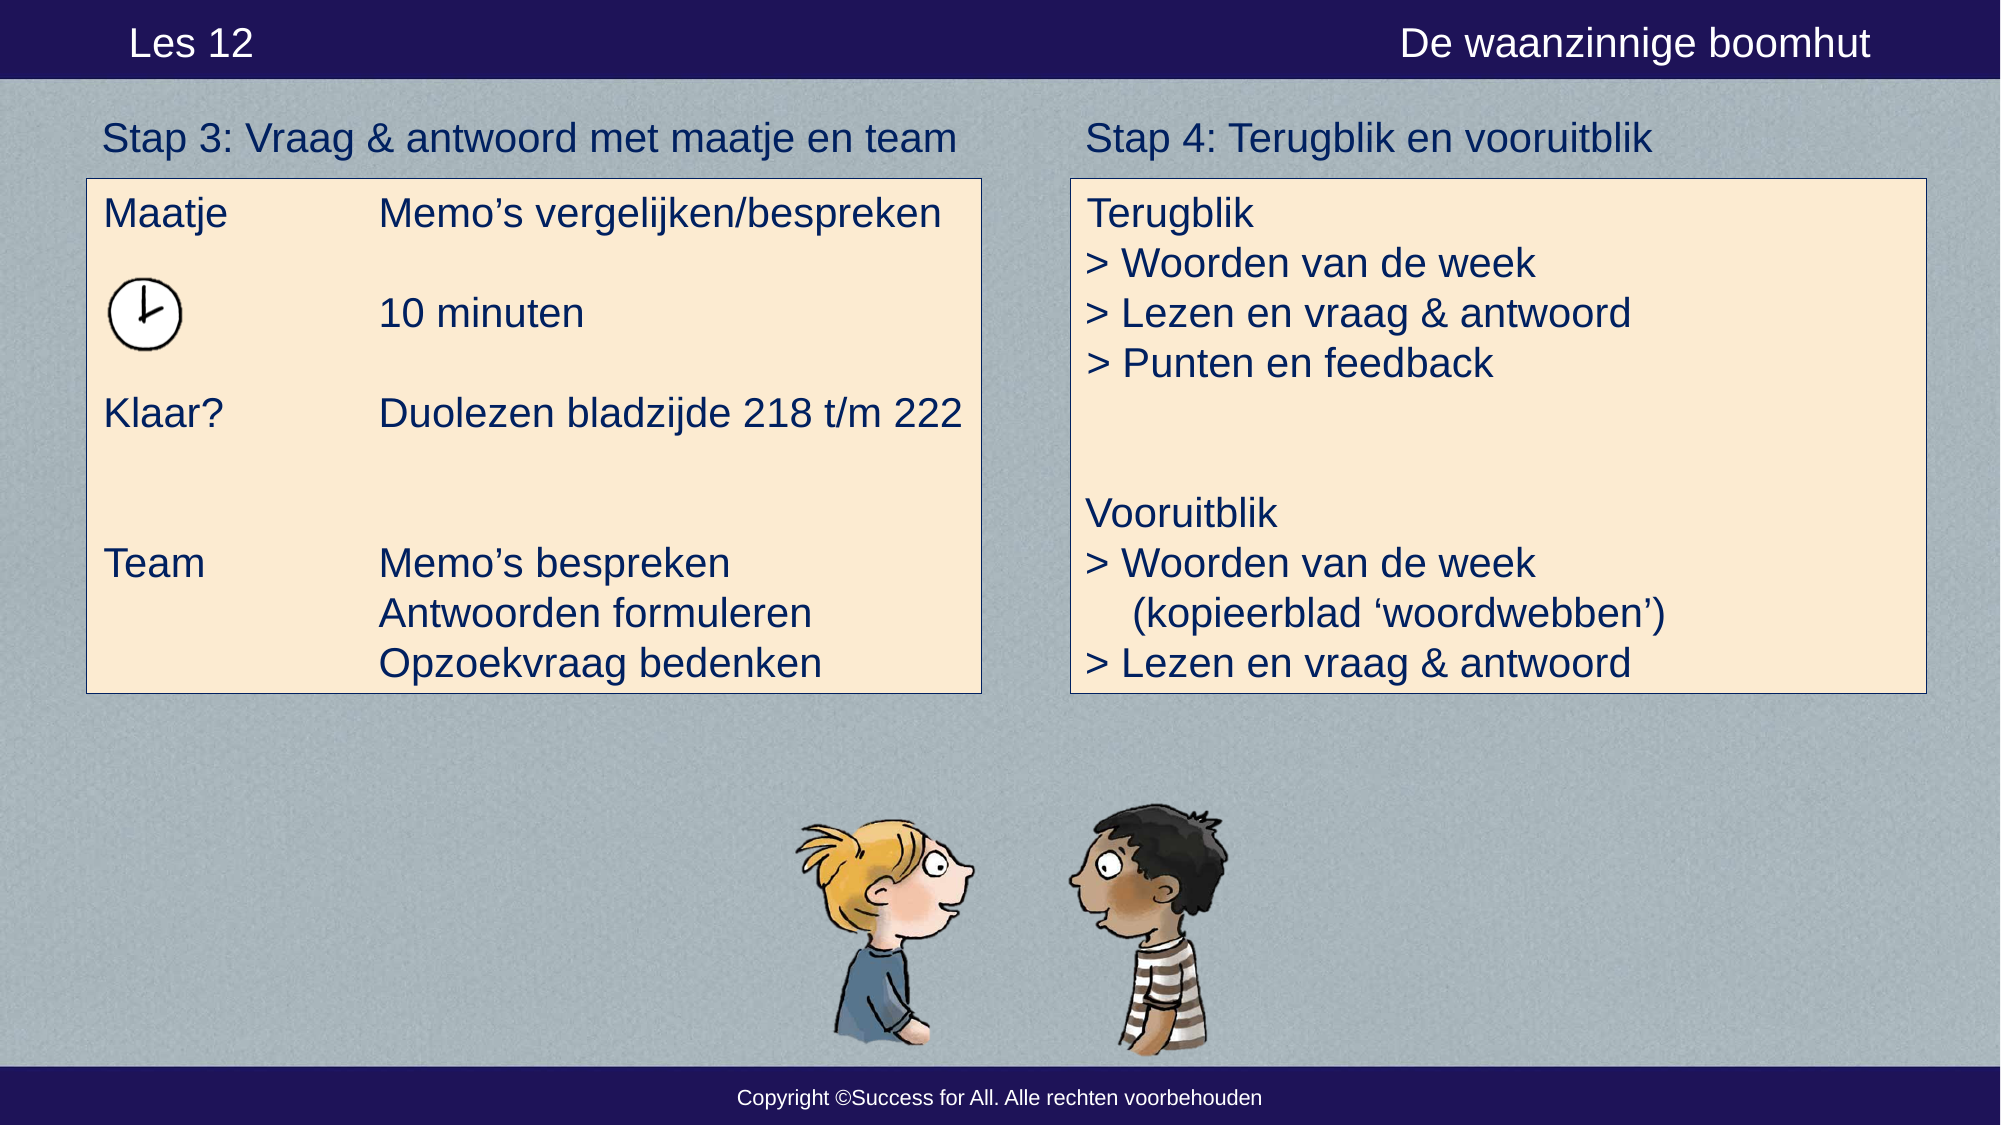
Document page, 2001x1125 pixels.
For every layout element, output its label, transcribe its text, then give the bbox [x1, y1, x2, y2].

text_box De waanzinnige boomhut [999, 8, 1886, 73]
text_box Terugblik > Woorden van de week > Lezen en vraag & antwoord > Punten en feedback Vooruitblik > Woorden van de week (kopieerblad ‘woordwebben’) > Lezen en vraag & antwoord [1070, 178, 1927, 694]
text_box Copyright ©Success for All. Alle rechten voorbehouden [0, 1076, 2000, 1125]
text_box Stap 4: Terugblik en vooruitblik [1070, 103, 1863, 169]
text_box Stap 3: Vraag & antwoord met maatje en team [86, 103, 982, 169]
text_box Maatje Memo’s vergelijken/bespreken 10 minuten Klaar? Duolezen bladzijde 218 t/m 222 Team Memo’s bespreken Antwoorden formuleren Opzoekvraag bedenken [86, 178, 982, 694]
picture [0, 0, 2001, 1125]
text_box Les 12 [114, 8, 354, 73]
